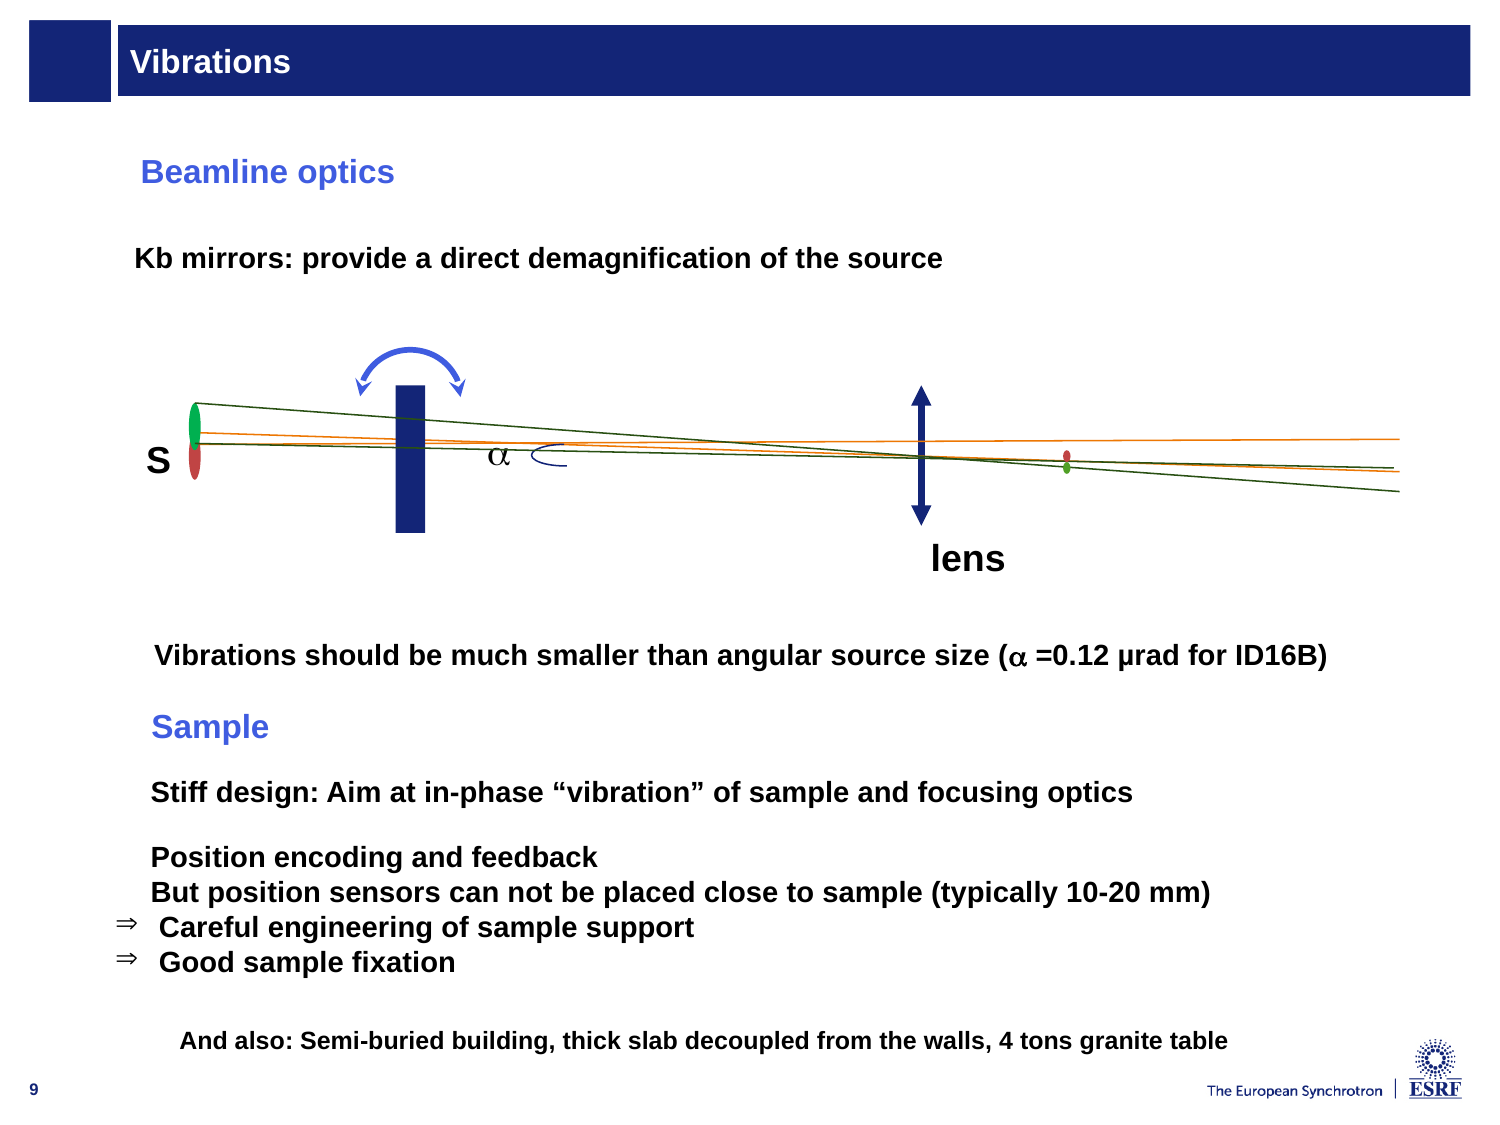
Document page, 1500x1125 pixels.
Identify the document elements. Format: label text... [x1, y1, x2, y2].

text_box Beamline optics [125, 143, 411, 198]
text_box Vibrations should be much smaller than angular source size ( =0.12 µrad for ID16B) [139, 629, 1343, 679]
text_box Sample [136, 698, 285, 753]
picture [1175, 1018, 1500, 1125]
title Vibrations [118, 25, 1471, 96]
text_box Stiff design: Aim at in-phase “vibration” of sample and focusing optics [60, 765, 1150, 816]
text_box And also: Semi-buried building, thick slab decoupled from the walls, 4 tons granite table [164, 1017, 1246, 1062]
slide_number 9 [29, 1063, 98, 1099]
text_box Kb mirrors: provide a direct demagnification of the source [119, 231, 959, 282]
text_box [105, 349, 1400, 583]
text_box Position encoding and feedback But position sensors can not be placed close to sample (typically 10-20 mm) Careful engineering of sample support Good sample fixation [60, 830, 1228, 986]
